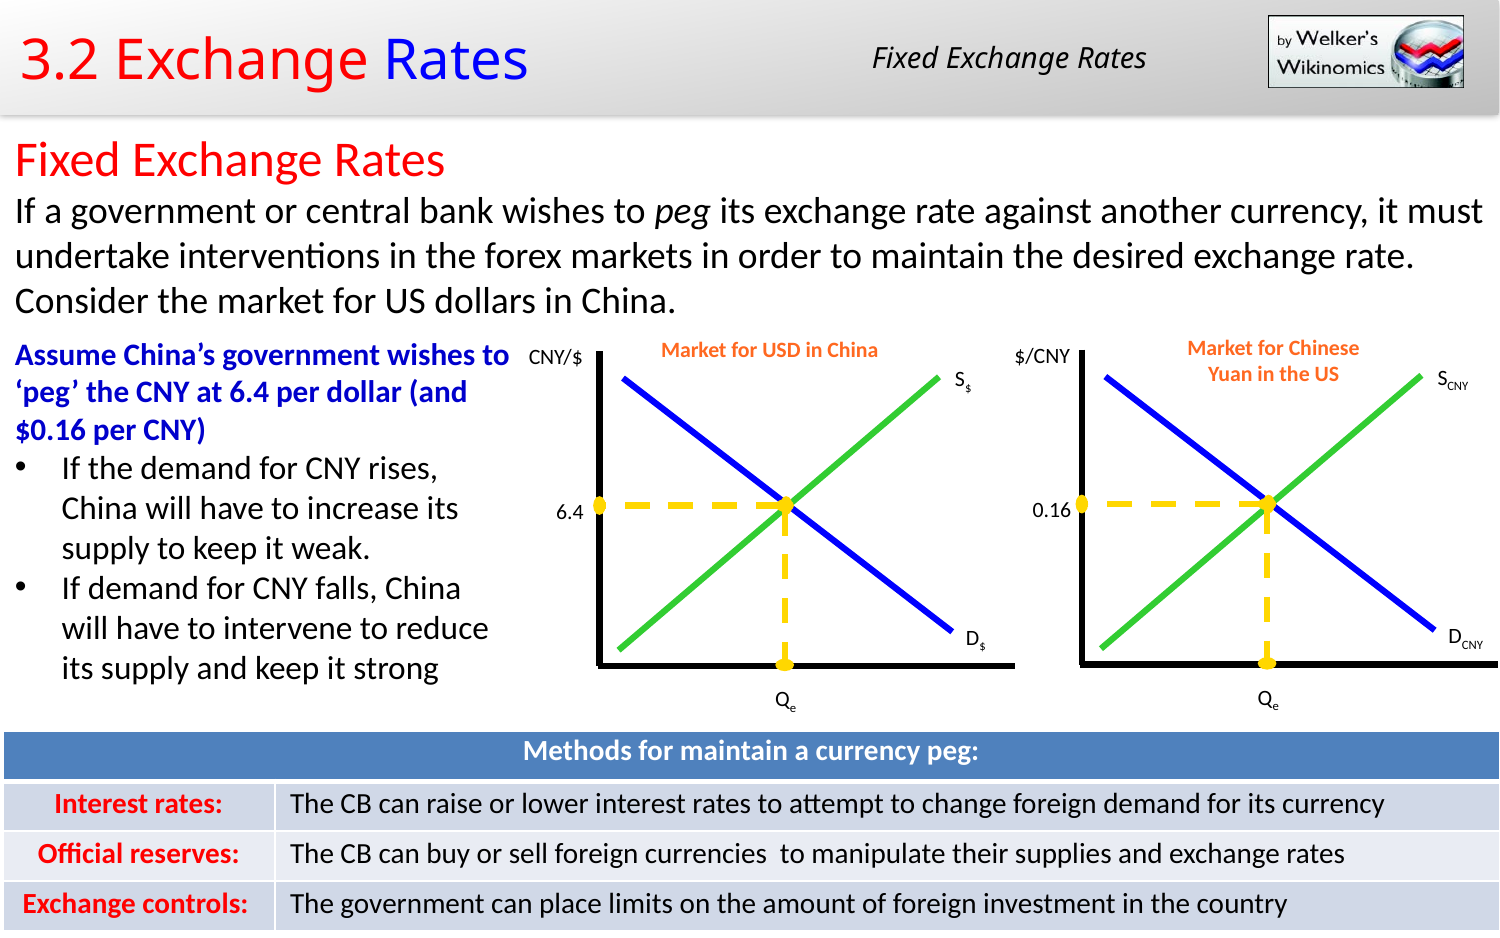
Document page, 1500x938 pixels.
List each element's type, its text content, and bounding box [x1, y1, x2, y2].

table_cell Interest rates: [4, 784, 274, 830]
table_cell The CB can buy or sell foreign currencies to manipulate their supplies and exchange rates [276, 832, 1499, 880]
text_box Fixed Exchange Rates [750, 32, 1270, 81]
text_box Assume China’s government wishes to ‘peg’ the CNY at 6.4 per dollar (and $0.16 per CNY) If the demand for CNY rises, China will have to increase its supply to keep it weak. If demand for CNY falls, China will have to intervene to reduce its supply and keep it strong [0, 326, 511, 694]
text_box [513, 326, 1500, 720]
table_cell The government can place limits on the amount of foreign investment in the country [276, 882, 1499, 930]
table_cell Official reserves: [4, 832, 274, 880]
table_cell The CB can raise or lower interest rates to attempt to change foreign demand for its currency [276, 784, 1499, 830]
text_box Fixed Exchange Rates If a government or central bank wishes to peg its exchange rate against another currency, it must undertake interventions in the forex markets in order to maintain the desired exchange rate. Consider the market for US dollars in China. [0, 118, 1500, 326]
table_header Methods for maintain a currency peg: [4, 732, 1499, 779]
table_cell Exchange controls: [4, 882, 274, 930]
picture [1268, 15, 1464, 88]
